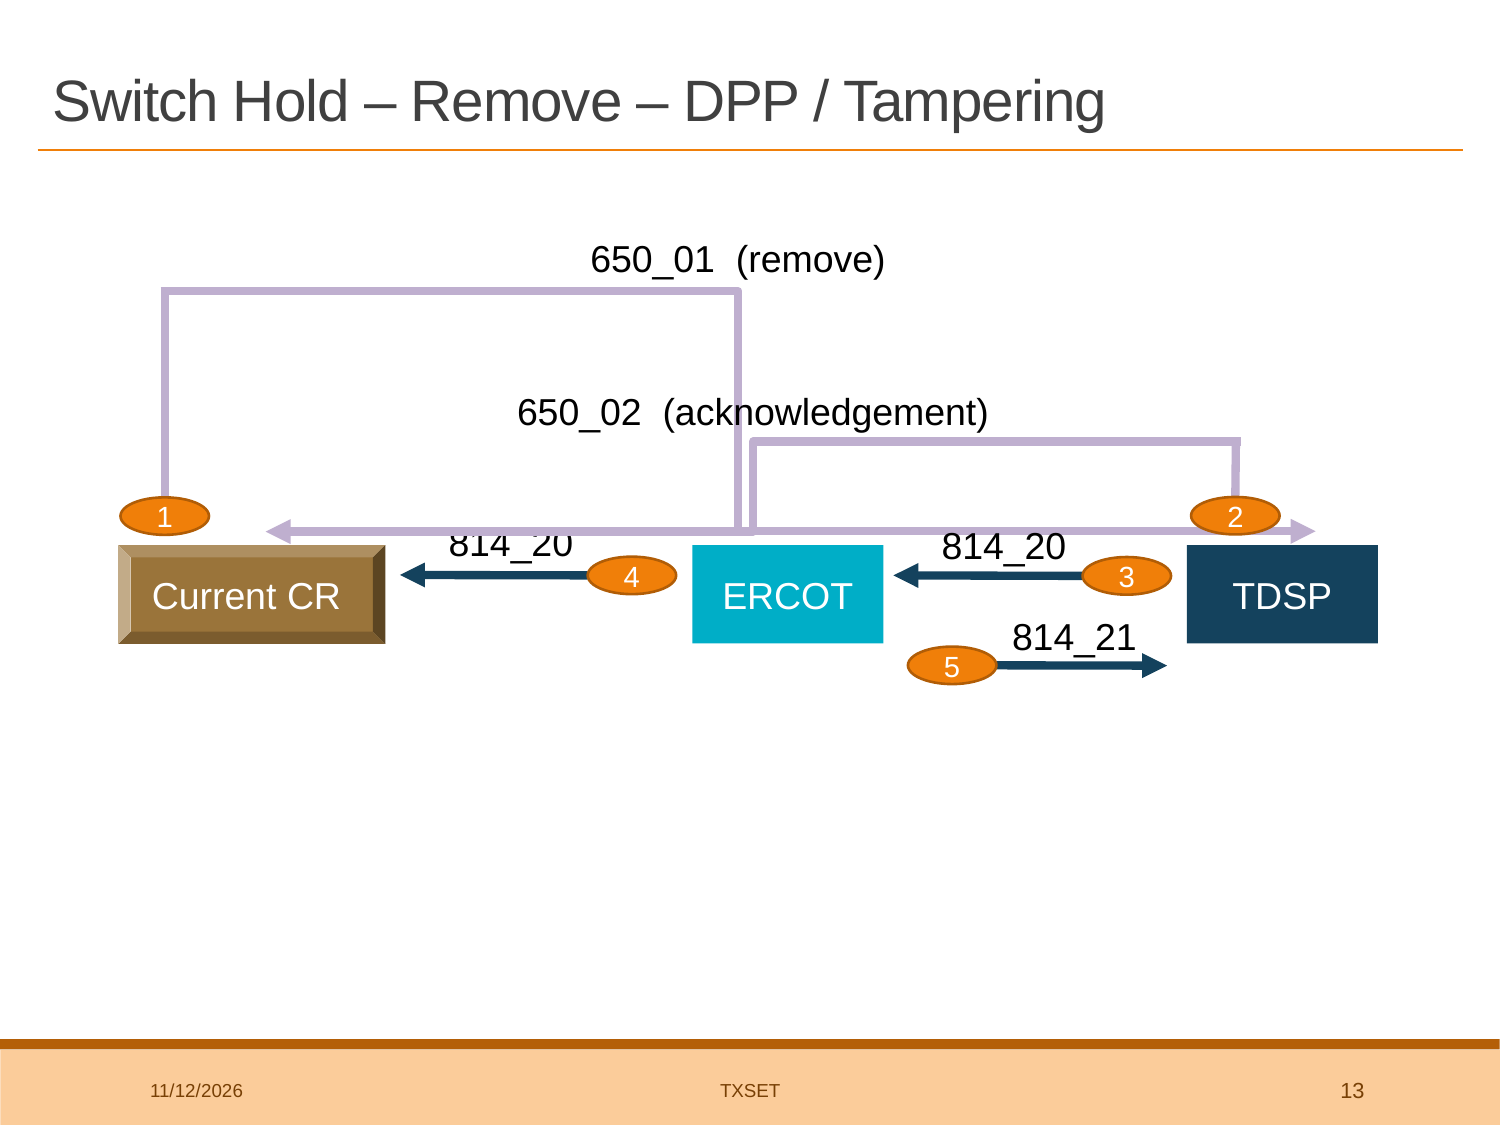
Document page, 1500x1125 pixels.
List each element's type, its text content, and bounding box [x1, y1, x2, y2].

footer TxSET [453, 1059, 1047, 1120]
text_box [892, 543, 1172, 596]
text_box [121, 546, 383, 557]
slide_number 13 [1218, 1059, 1380, 1120]
text_box Current CR [118, 545, 386, 644]
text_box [119, 227, 1317, 536]
text_box ERCOT [691, 544, 885, 645]
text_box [119, 546, 131, 643]
text_box TDSP [1186, 544, 1379, 645]
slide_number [135, 1059, 440, 1120]
title Switch Hold – Remove – DPP / Tampering [37, 37, 1275, 141]
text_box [907, 605, 1168, 685]
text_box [399, 543, 677, 595]
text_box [265, 380, 1281, 535]
